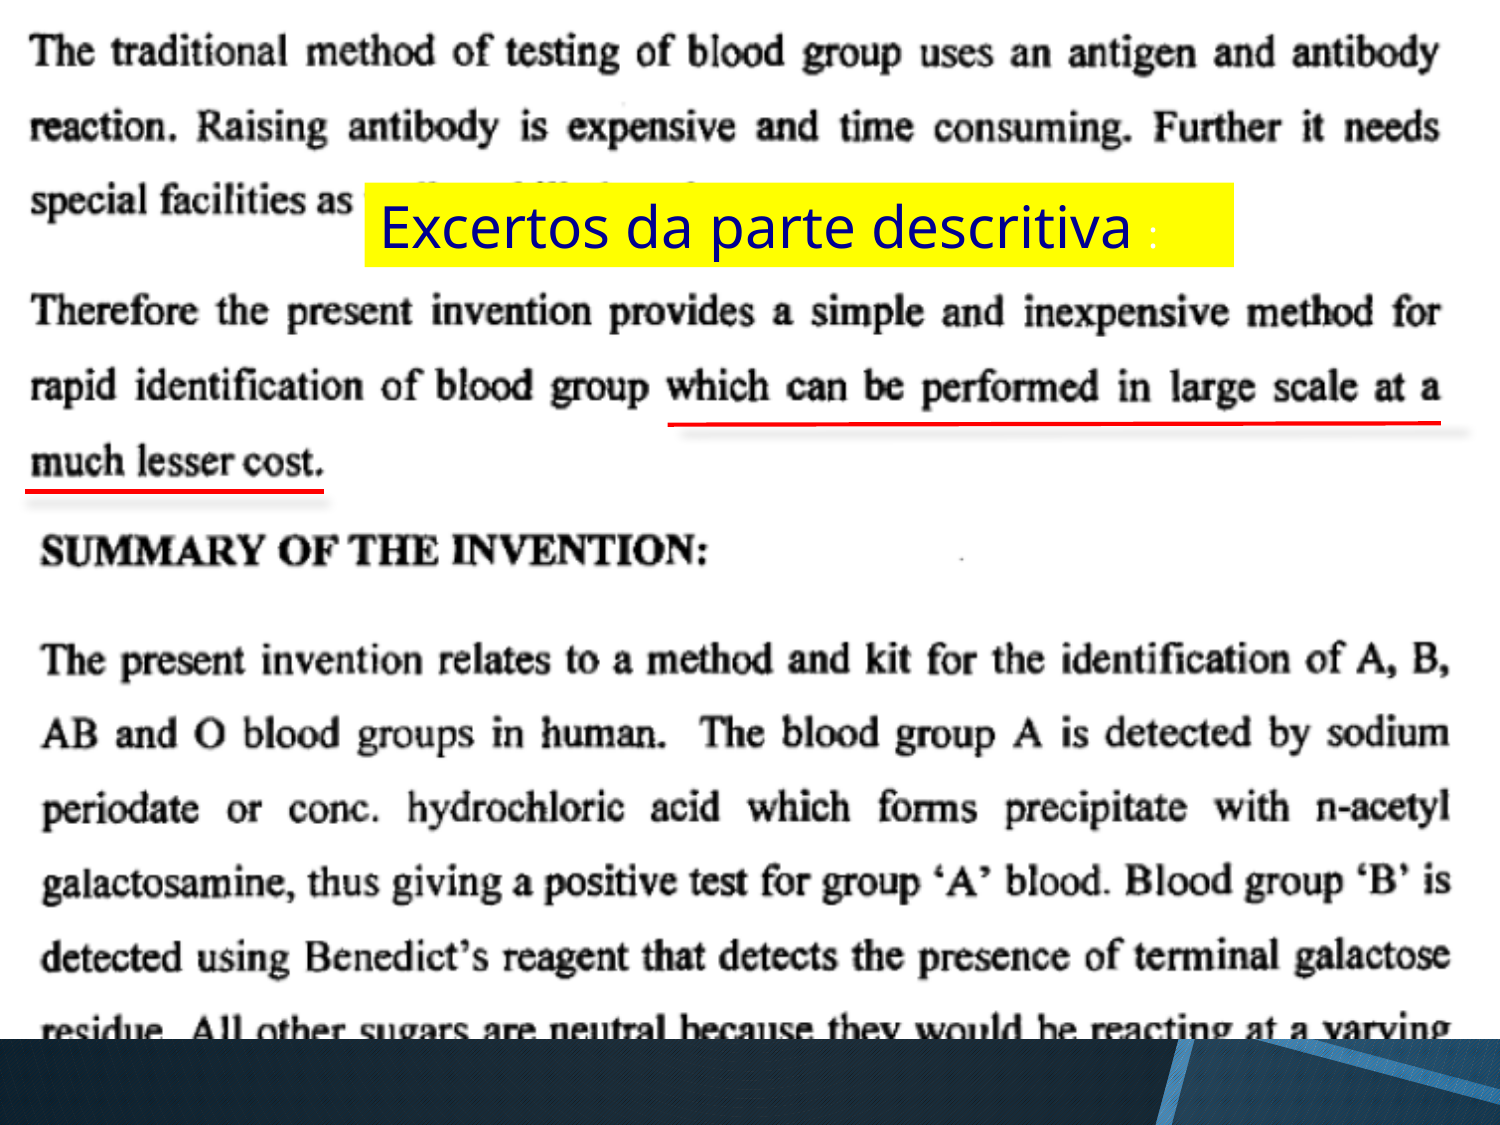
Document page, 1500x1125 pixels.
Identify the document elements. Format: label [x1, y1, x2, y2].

text_box [667, 422, 1442, 426]
picture [0, 0, 1500, 1039]
